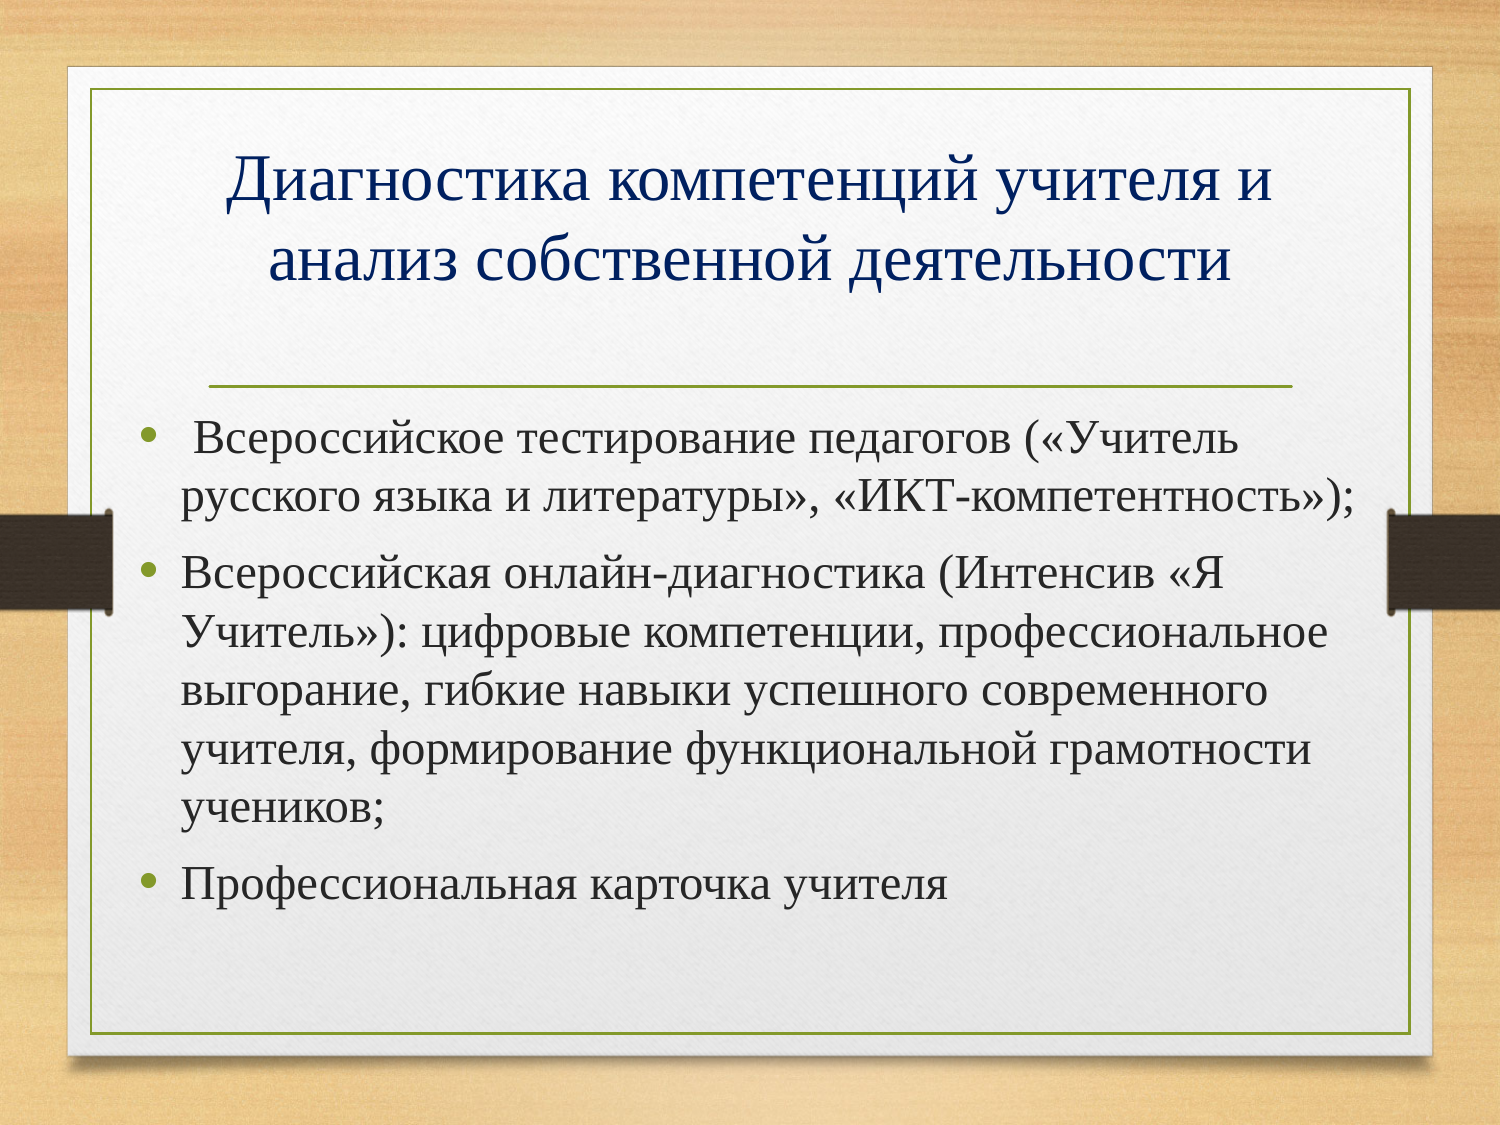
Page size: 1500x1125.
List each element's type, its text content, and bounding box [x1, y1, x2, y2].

list Всероссийское тестирование педагогов («Учитель русского языка и литературы», «ИКТ-компетентность»); Всероссийская онлайн-диагностика (Интенсив «Я Учитель»): цифровые компетенции, профессиональное выгорание, гибкие навыки успешного современного учителя, формирование функциональной грамотности учеников; Профессиональная карточка учителя [123, 397, 1376, 974]
picture [0, 0, 1500, 1125]
title Диагностика компетенций учителя и анализ собственной деятельности [193, 113, 1309, 315]
